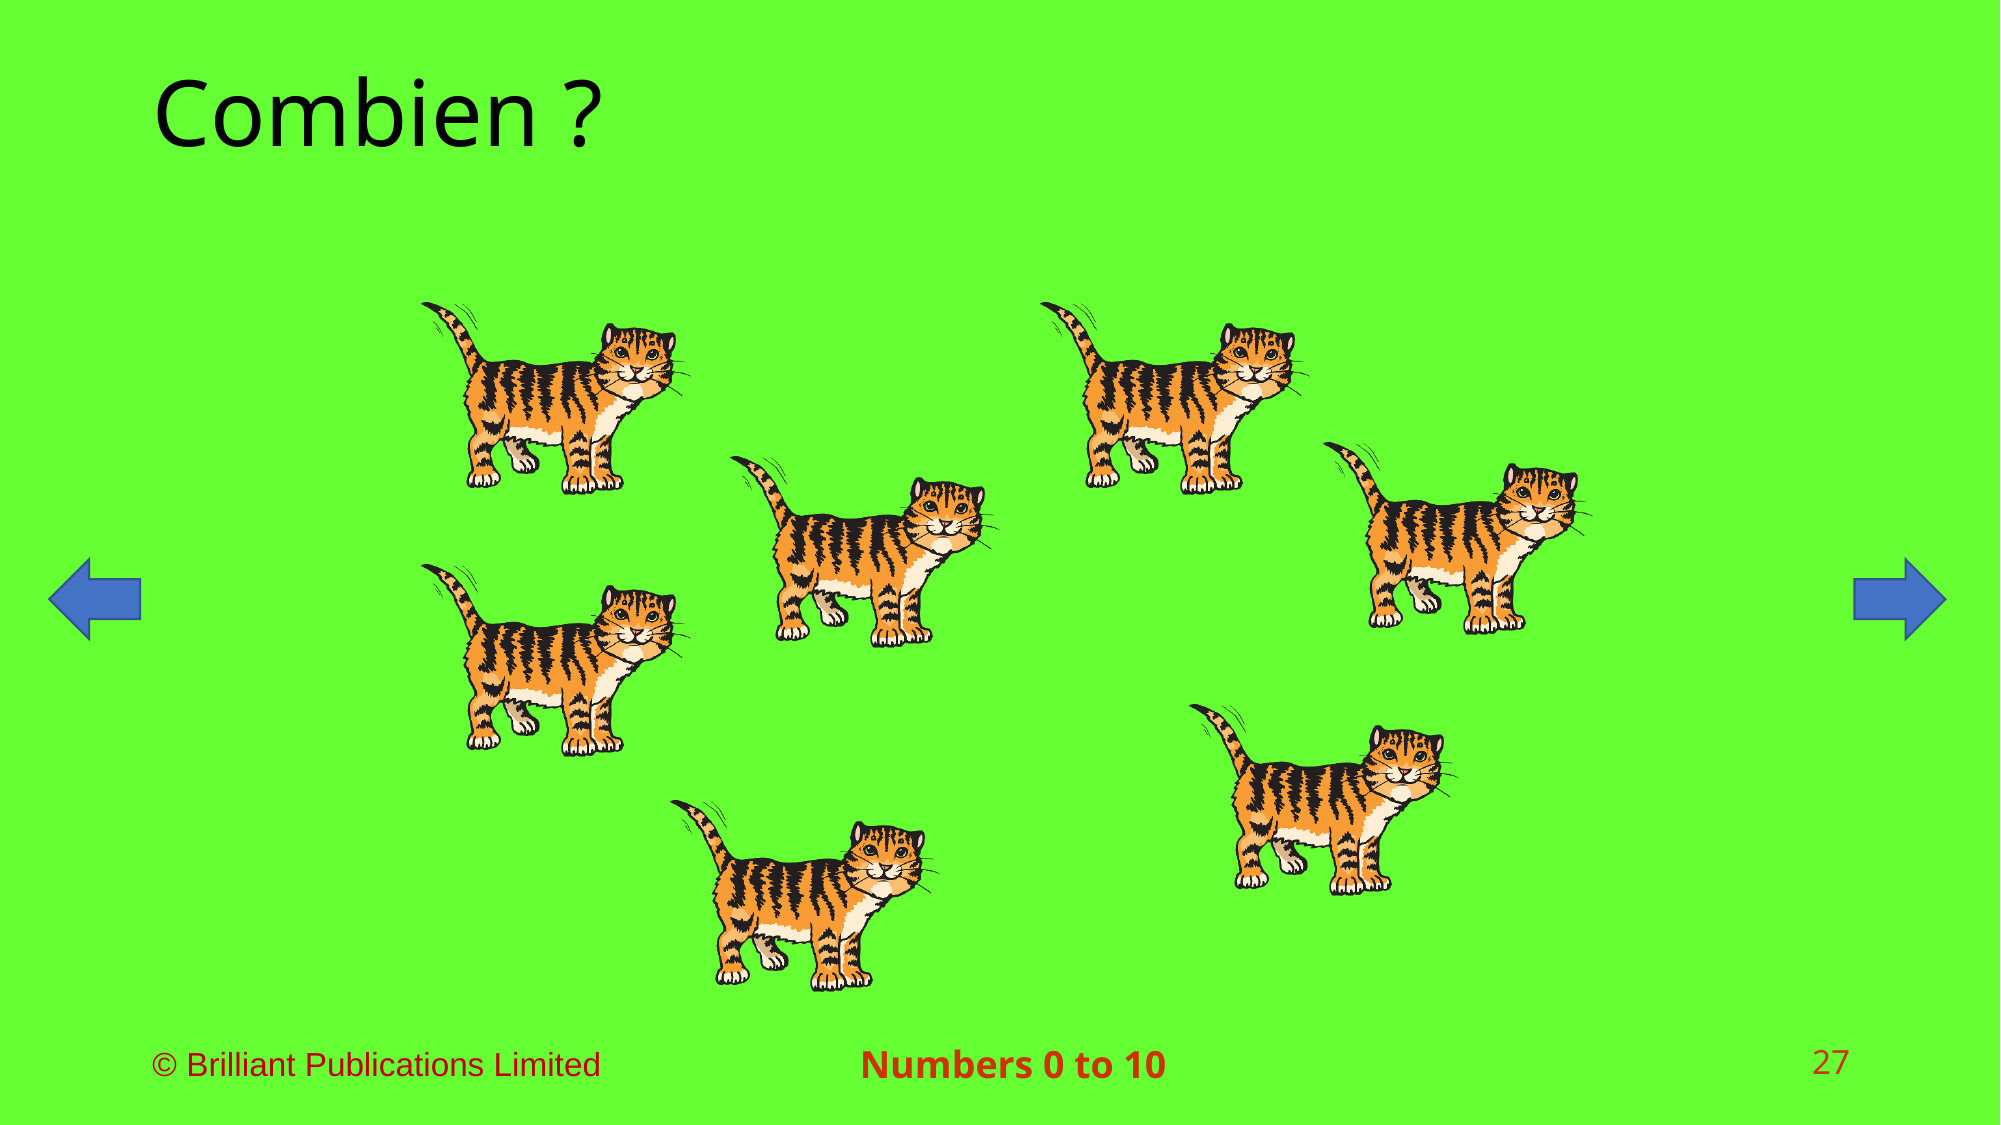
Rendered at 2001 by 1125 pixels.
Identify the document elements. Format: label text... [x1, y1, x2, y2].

picture [1323, 442, 1593, 635]
footer © Brilliant Publications Limited [137, 1033, 788, 1094]
picture [421, 564, 691, 757]
slide_number 27 [1415, 1033, 1866, 1094]
picture [1188, 704, 1459, 896]
title Combien ? [137, 59, 1863, 278]
picture [1040, 302, 1310, 495]
slide_number Numbers 0 to 10 [788, 1033, 1239, 1094]
picture [670, 800, 940, 992]
picture [421, 302, 691, 495]
picture [730, 456, 1001, 648]
